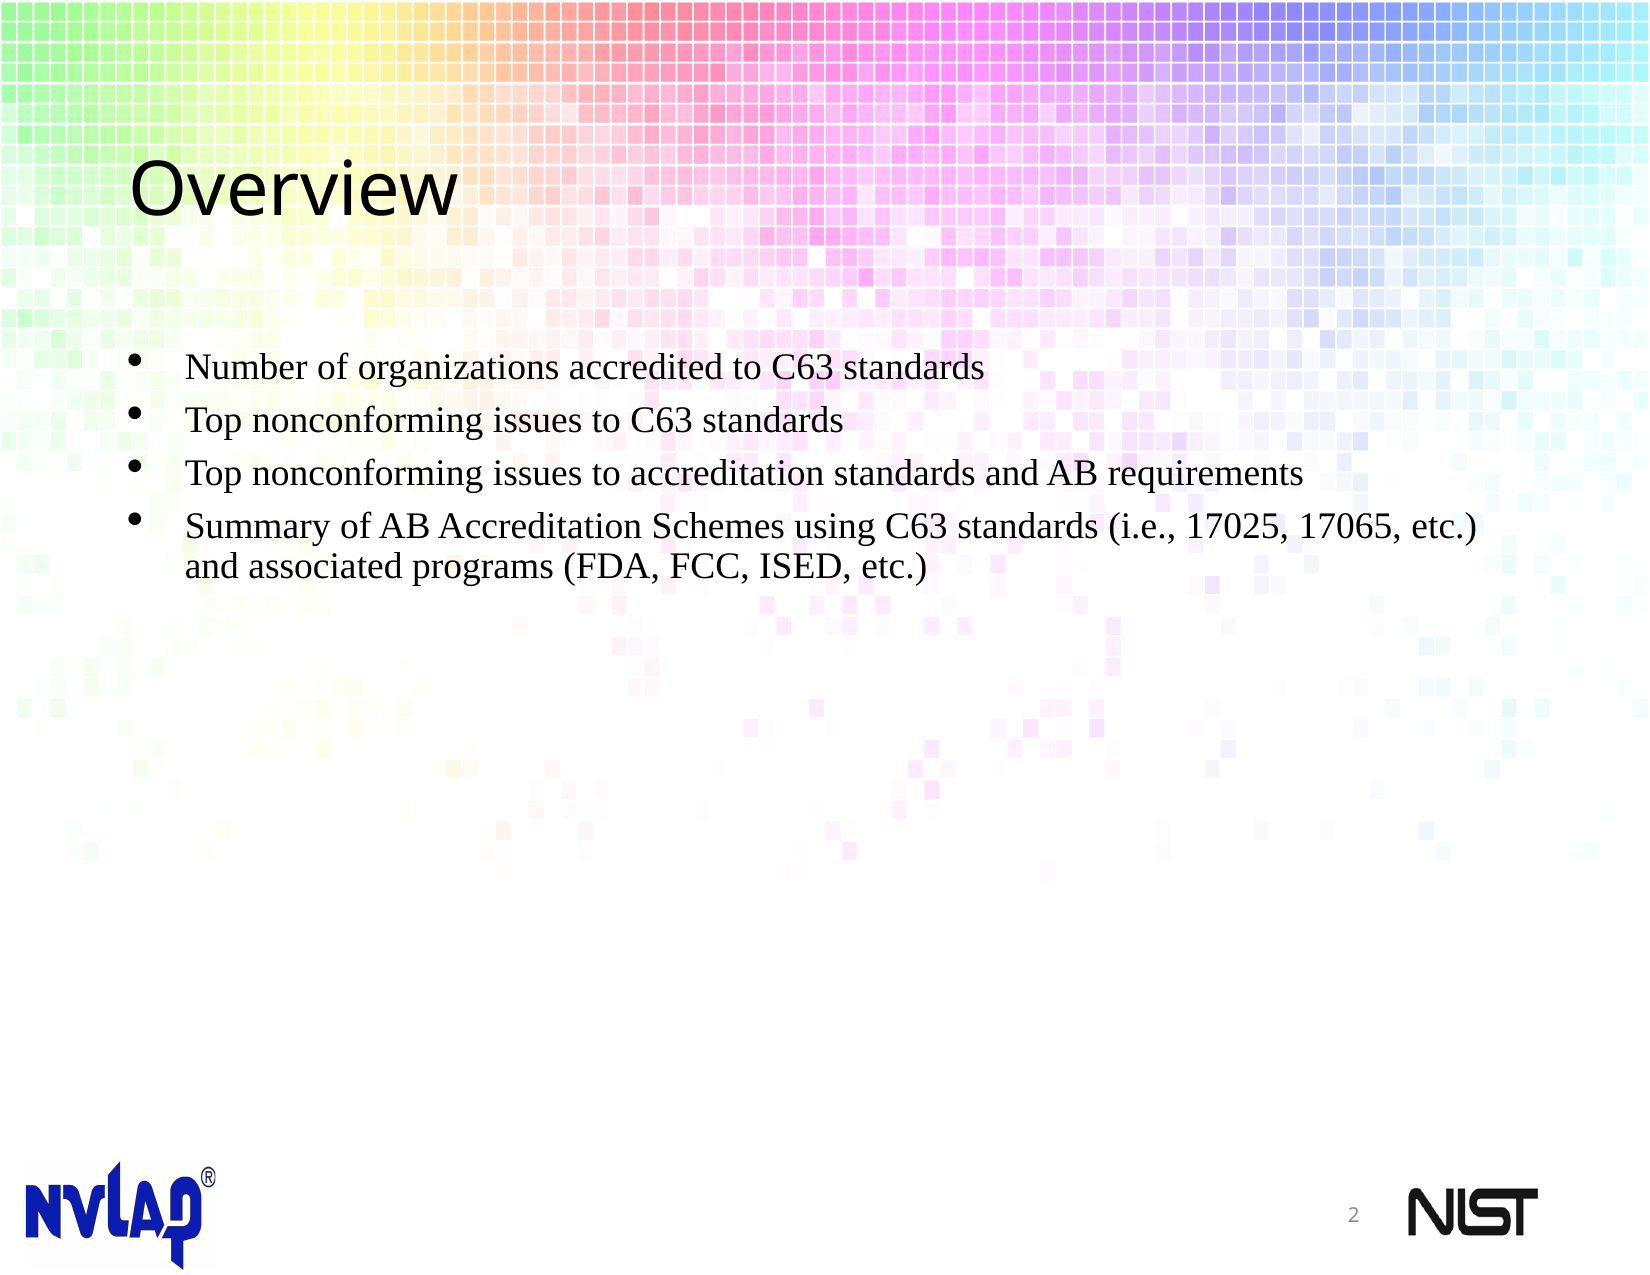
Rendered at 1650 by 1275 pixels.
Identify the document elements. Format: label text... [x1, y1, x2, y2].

title Overview [113, 67, 1537, 315]
list Number of organizations accredited to C63 standards Top nonconforming issues to C63 standards Top nonconforming issues to accreditation standards and AB requirements Summary of AB Accreditation Schemes using C63 standards (i.e., 17025, 17065, etc.) and associated programs (FDA, FCC, ISED, etc.) [113, 339, 1537, 1149]
slide_number 2 [1165, 1181, 1375, 1250]
picture [0, 0, 1650, 1263]
